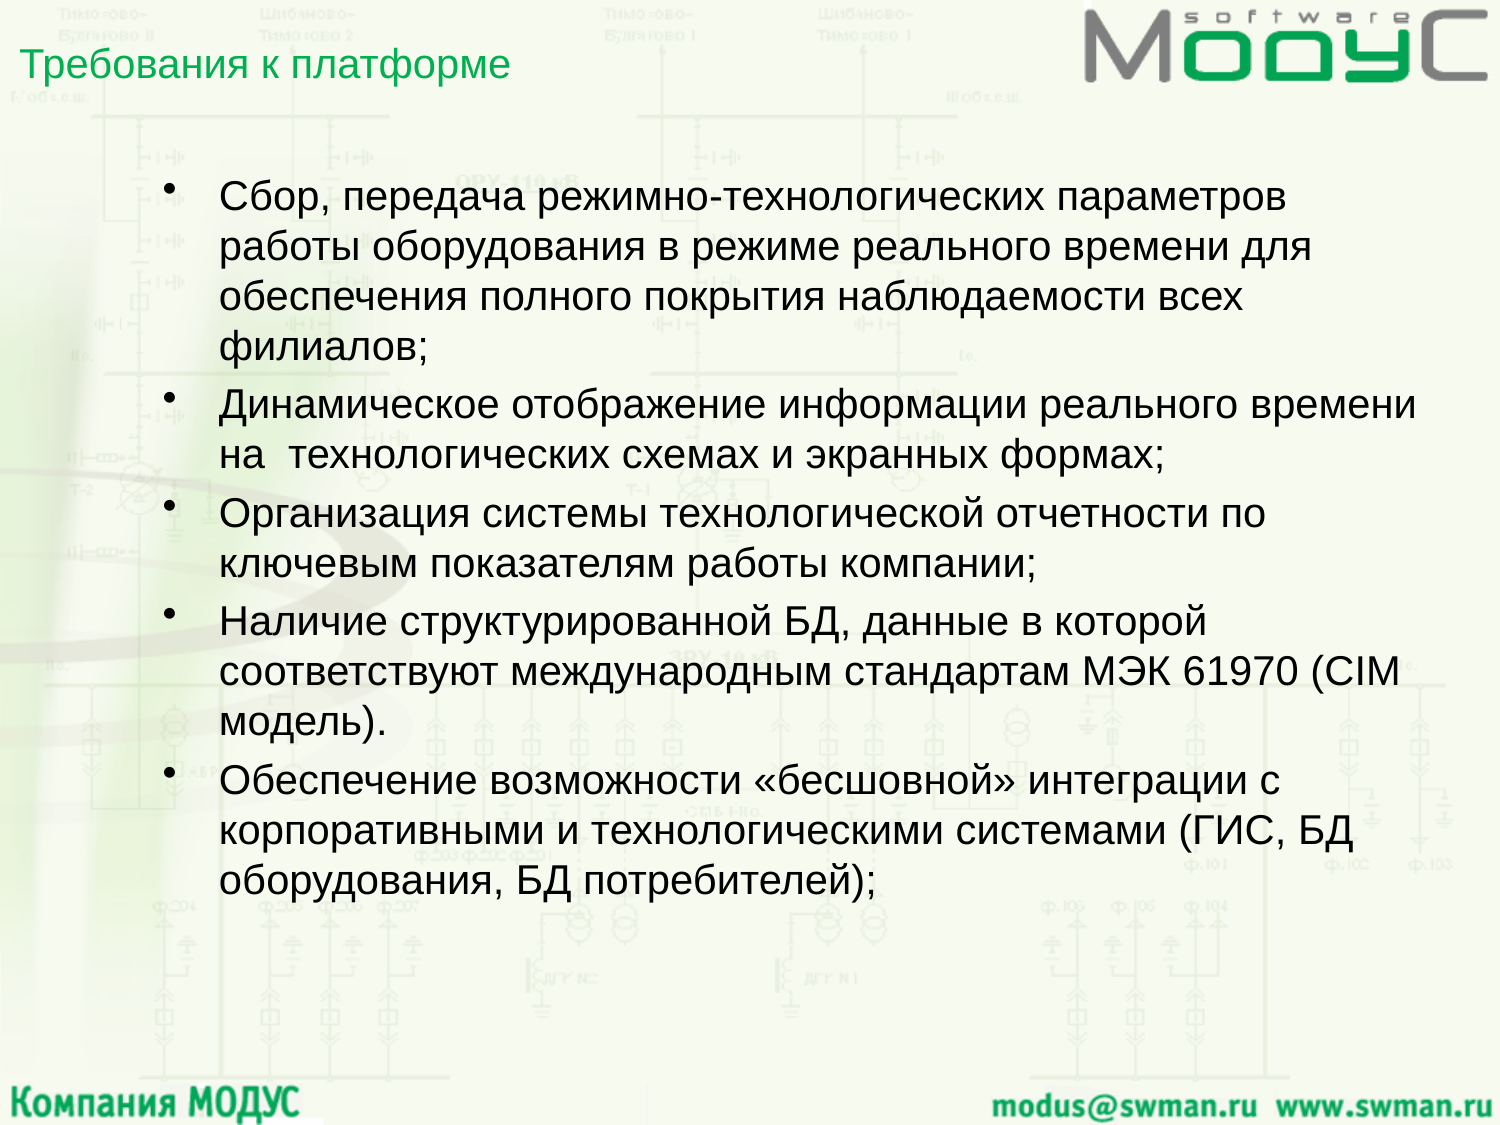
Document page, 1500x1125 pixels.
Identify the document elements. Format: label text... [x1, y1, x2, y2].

title Требования к платформе [3, 2, 1317, 122]
list Сбор, передача режимно-технологических параметров работы оборудования в режиме реального времени для обеспечения полного покрытия наблюдаемости всех филиалов; Динамическое отображение информации реального времени на технологических схемах и экранных формах; Организация системы технологической отчетности по ключевым показателям работы компании; Наличие структурированной БД, данные в которой соответствуют международным стандартам МЭК 61970 (CIM модель). Обеспечение возможности «бесшовной» интеграции с корпоративными и технологическими системами (ГИС, БД оборудования, БД потребителей); [147, 160, 1436, 977]
picture [0, 0, 1500, 1125]
